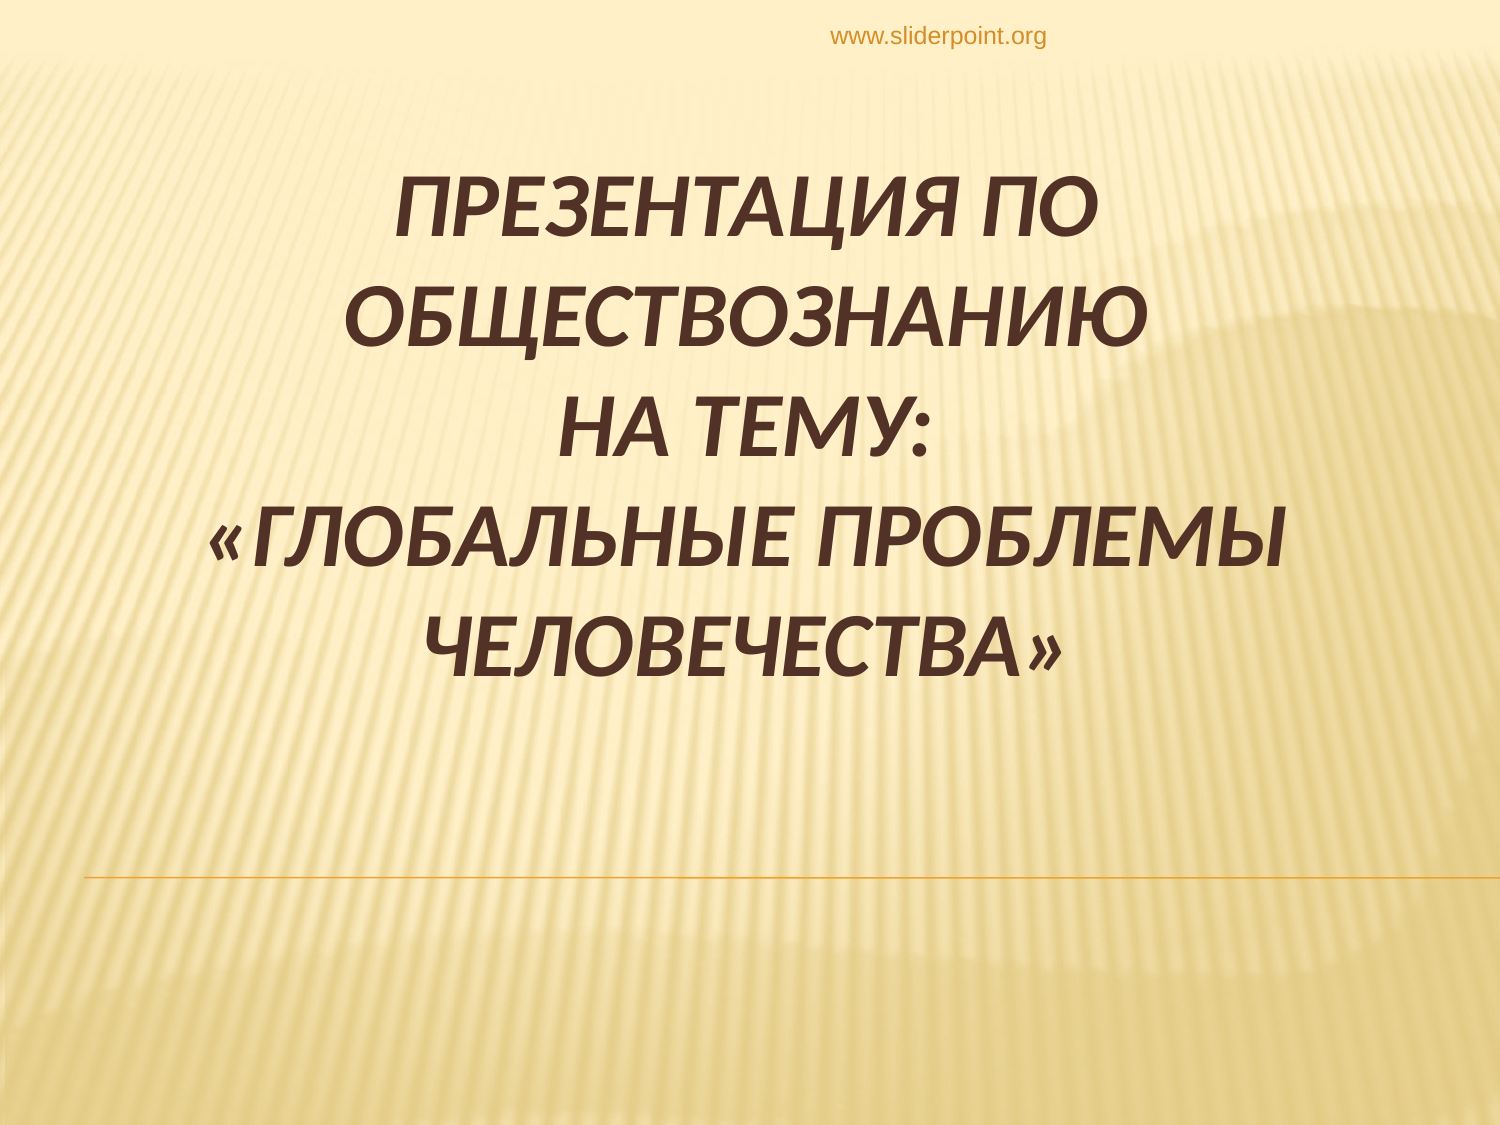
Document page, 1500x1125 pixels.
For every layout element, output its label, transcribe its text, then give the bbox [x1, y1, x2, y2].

footer www.sliderpoint.org [512, 12, 1063, 60]
title Презентация по обществознанию на тему: «Глобальные проблемы человечества» [0, 137, 1500, 563]
